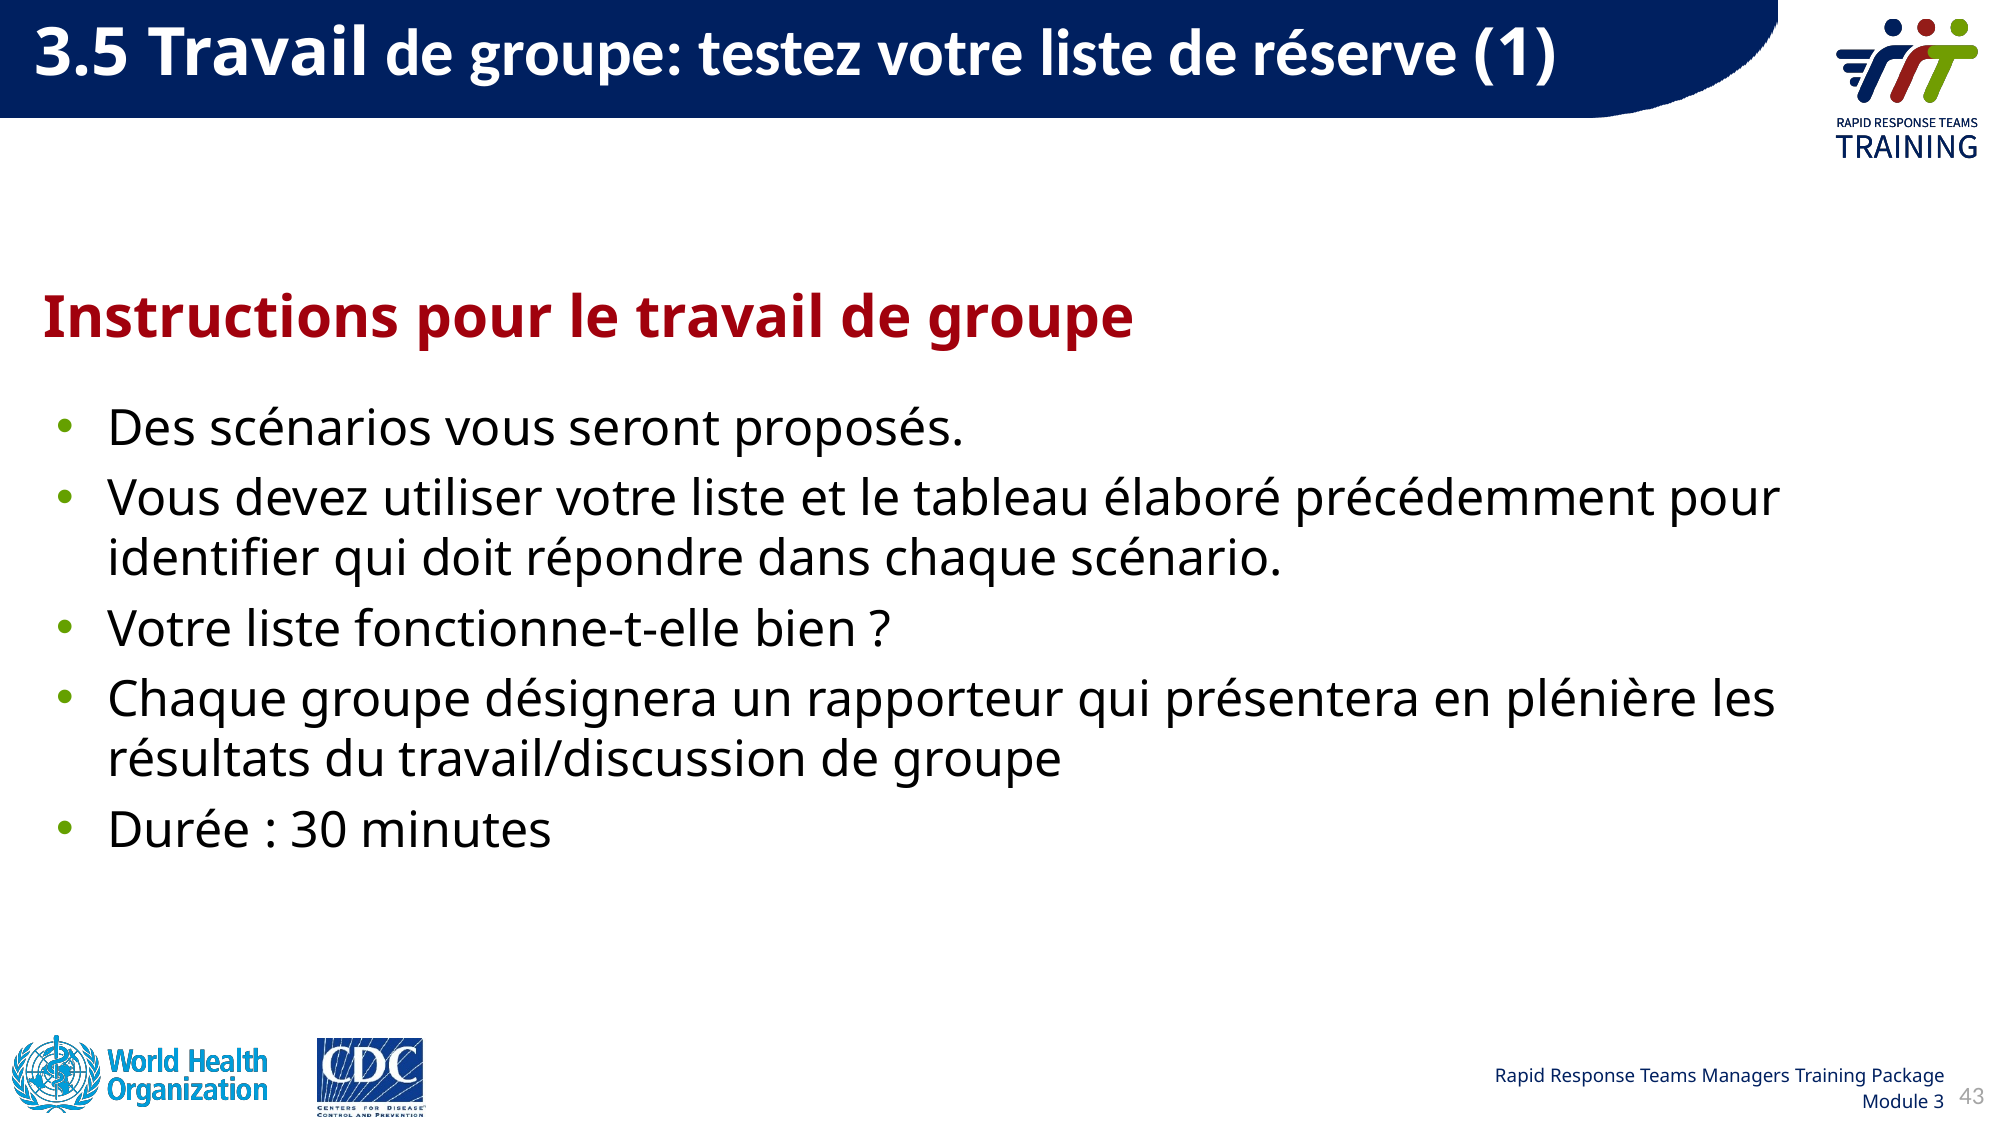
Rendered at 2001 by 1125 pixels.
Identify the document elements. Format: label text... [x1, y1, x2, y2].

text_box 3.5 Travail de groupe: testez votre liste de réserve (1) [19, 0, 1573, 96]
picture [36, 1088, 78, 1105]
picture [46, 1056, 54, 1062]
picture [22, 1062, 26, 1077]
slide_number 43 [1916, 1071, 2000, 1125]
text_box Instructions pour le travail de groupe [36, 265, 1794, 372]
picture [24, 1054, 36, 1087]
picture [34, 1054, 43, 1078]
picture [71, 1053, 90, 1091]
picture [30, 1083, 37, 1091]
picture [40, 1062, 47, 1070]
picture [1835, 19, 1978, 167]
picture [12, 1083, 48, 1113]
picture [59, 1035, 267, 1113]
picture [12, 1035, 54, 1068]
text_box Des scénarios vous seront proposés. Vous devez utiliser votre liste et le tableau élaboré précédemment pour identifier qui doit répondre dans chaque scénario. Votre liste fonctionne-t-elle bien ? Chaque groupe désignera un rapporteur qui présentera en plénière les résultats du travail/discussion de groupe Durée : 30 minutes [36, 387, 1881, 865]
picture [50, 1108, 62, 1113]
picture [317, 1038, 426, 1117]
picture [0, 0, 1778, 118]
